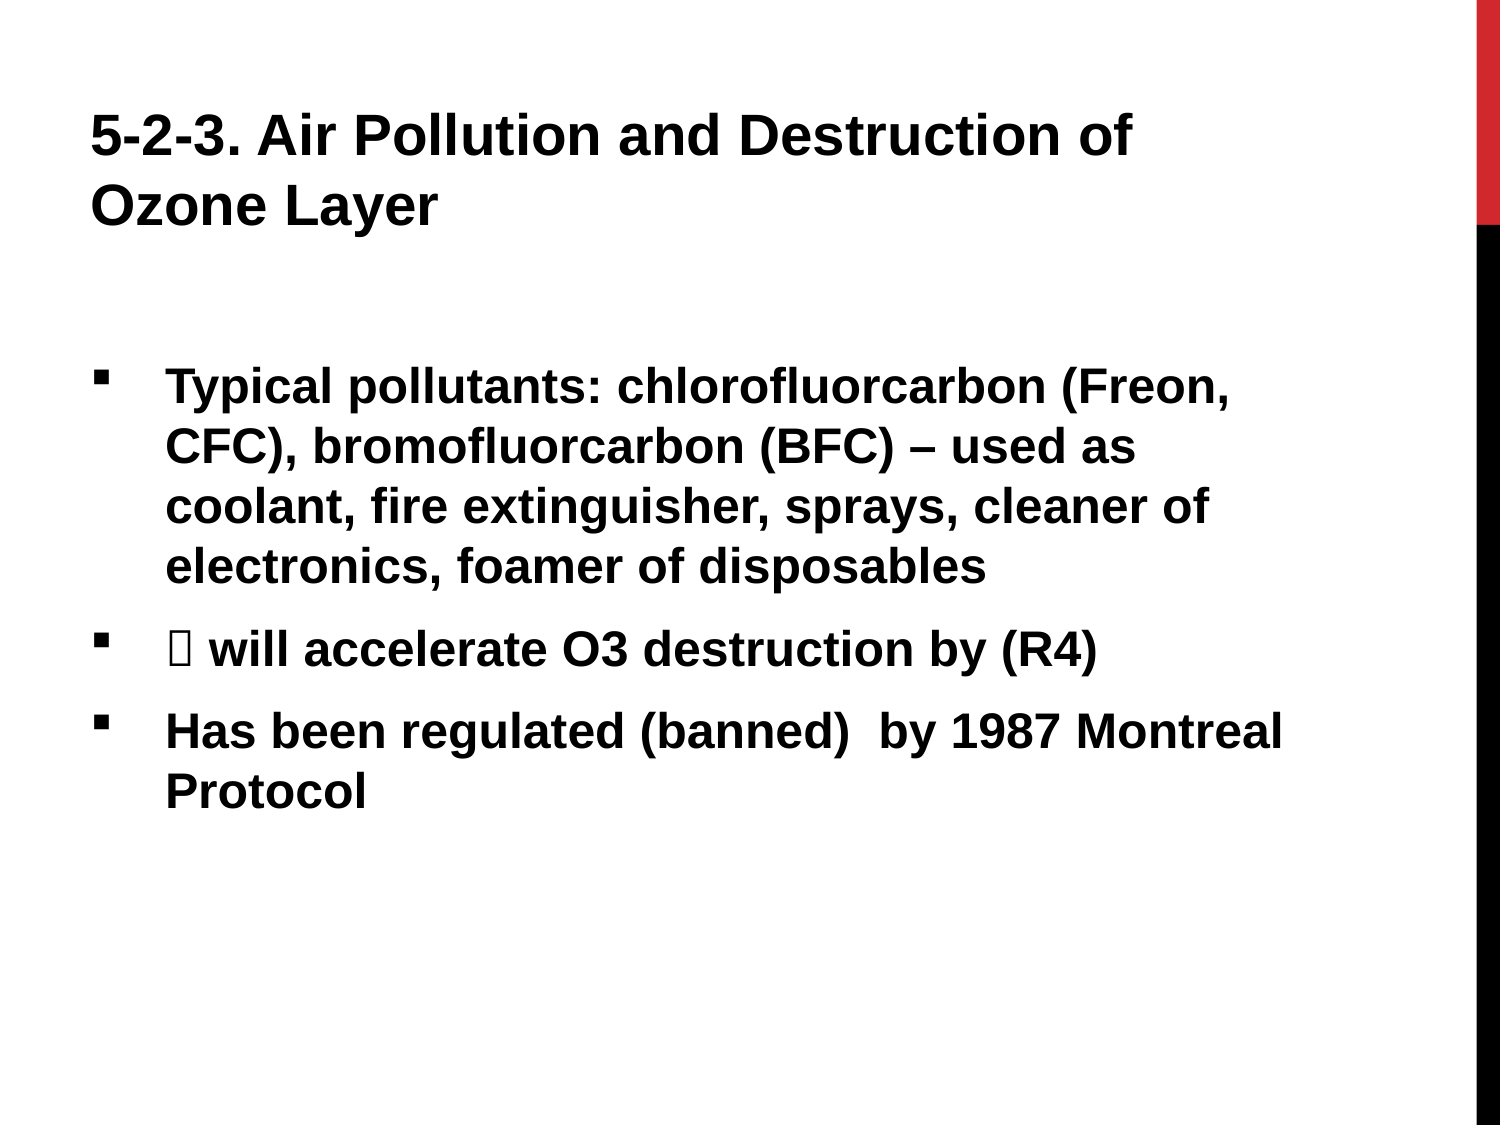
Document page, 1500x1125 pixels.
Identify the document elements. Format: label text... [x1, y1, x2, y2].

list 5-2-3. Air Pollution and Destruction of Ozone Layer Typical pollutants: chlorofluorcarbon (Freon, CFC), bromofluorcarbon (BFC) – used as coolant, fire extinguisher, sprays, cleaner of electronics, foamer of disposables  will accelerate O3 destruction by (R4) Has been regulated (banned) by 1987 Montreal Protocol [75, 90, 1325, 1005]
